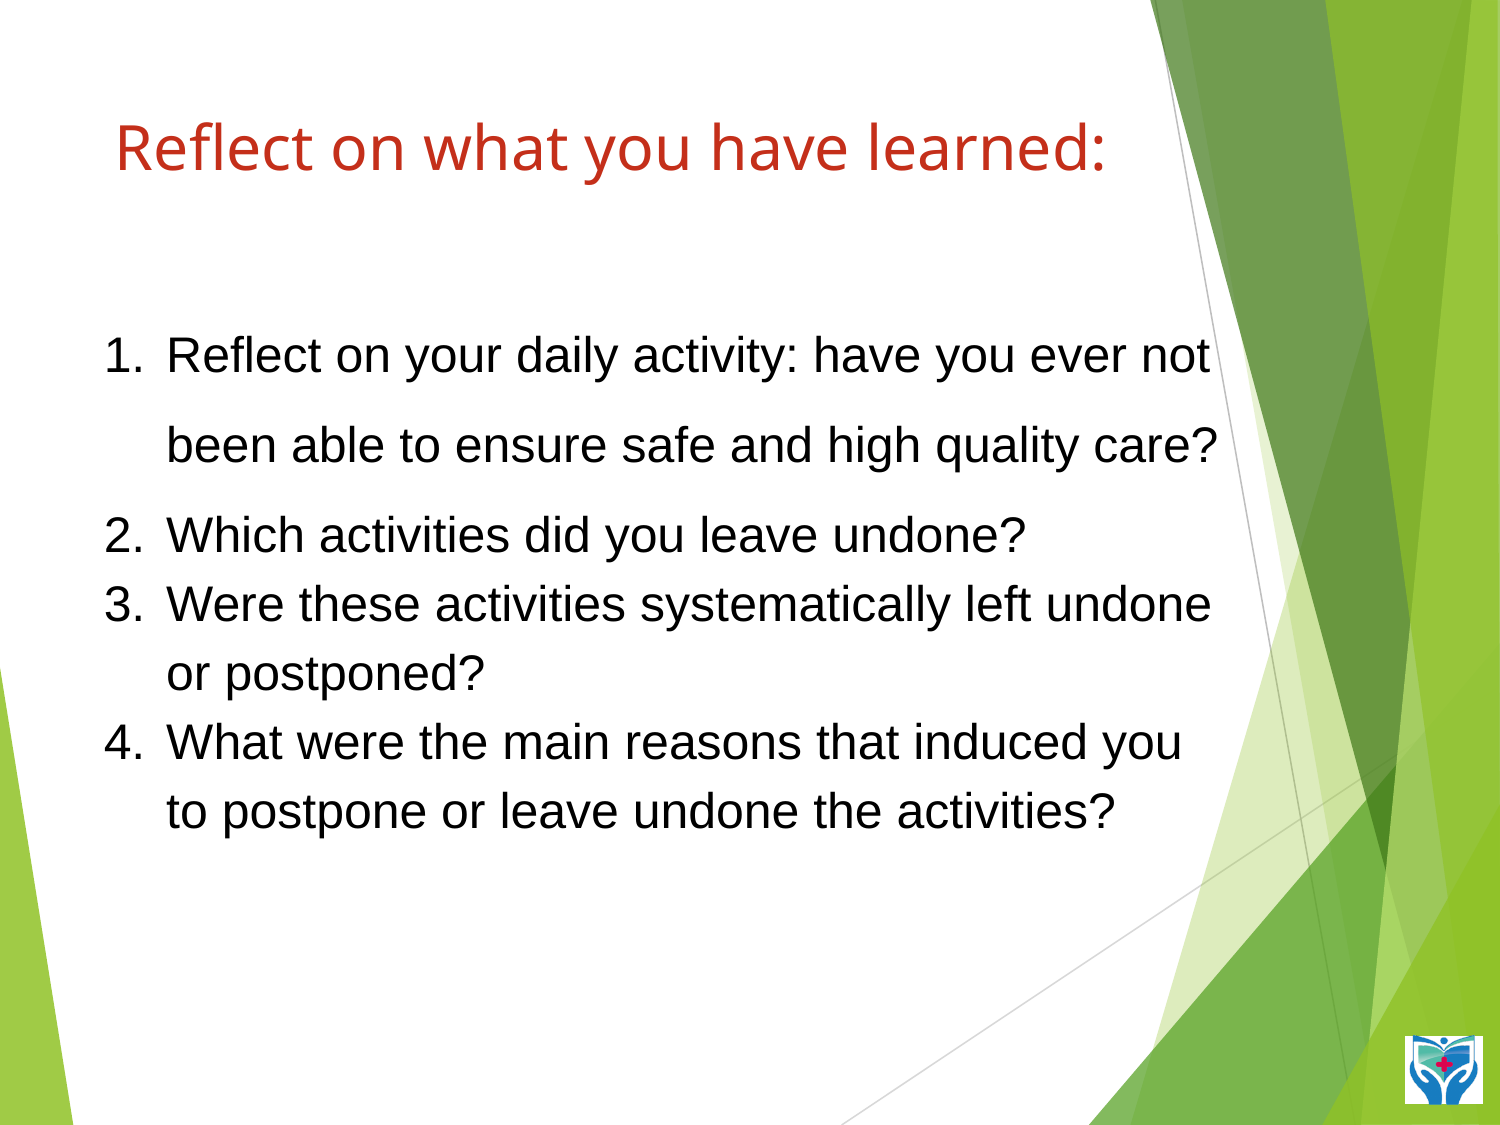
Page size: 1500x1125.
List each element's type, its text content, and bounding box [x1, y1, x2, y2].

picture [1404, 1035, 1483, 1105]
title Reflect on what you have learned: [99, 99, 1193, 219]
list Reflect on your daily activity: have you ever not been able to ensure safe and high quality care? Which activities did you leave undone? Were these activities systematically left undone or postponed? What were the main reasons that induced you to postpone or leave undone the activities? [76, 219, 1249, 936]
